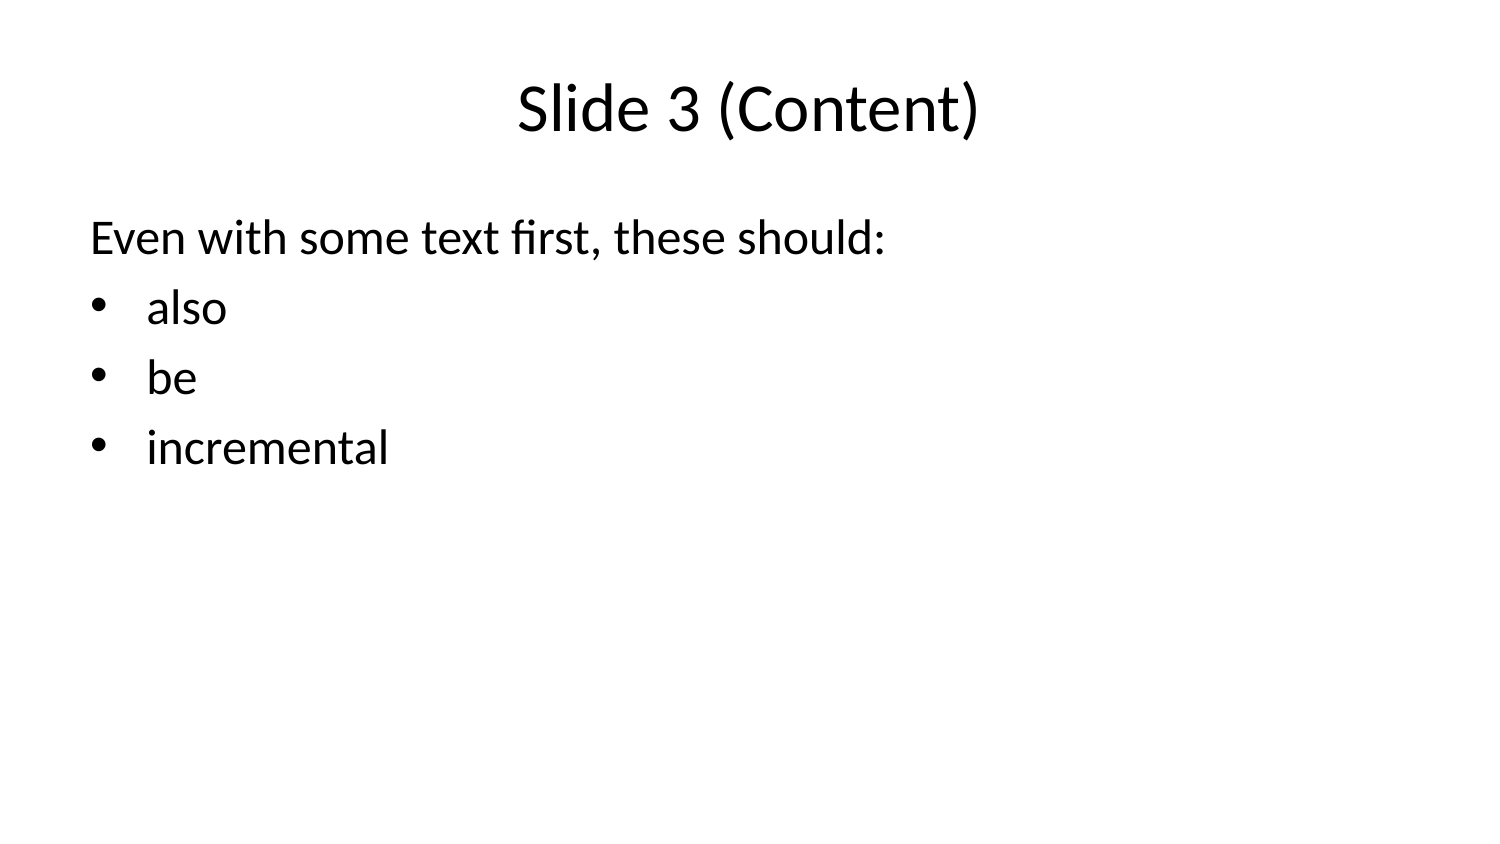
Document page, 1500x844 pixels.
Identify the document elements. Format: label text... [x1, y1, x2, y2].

list Even with some text first, these should: also be incremental [75, 196, 1425, 754]
title Slide 3 (Content) [75, 33, 1425, 175]
